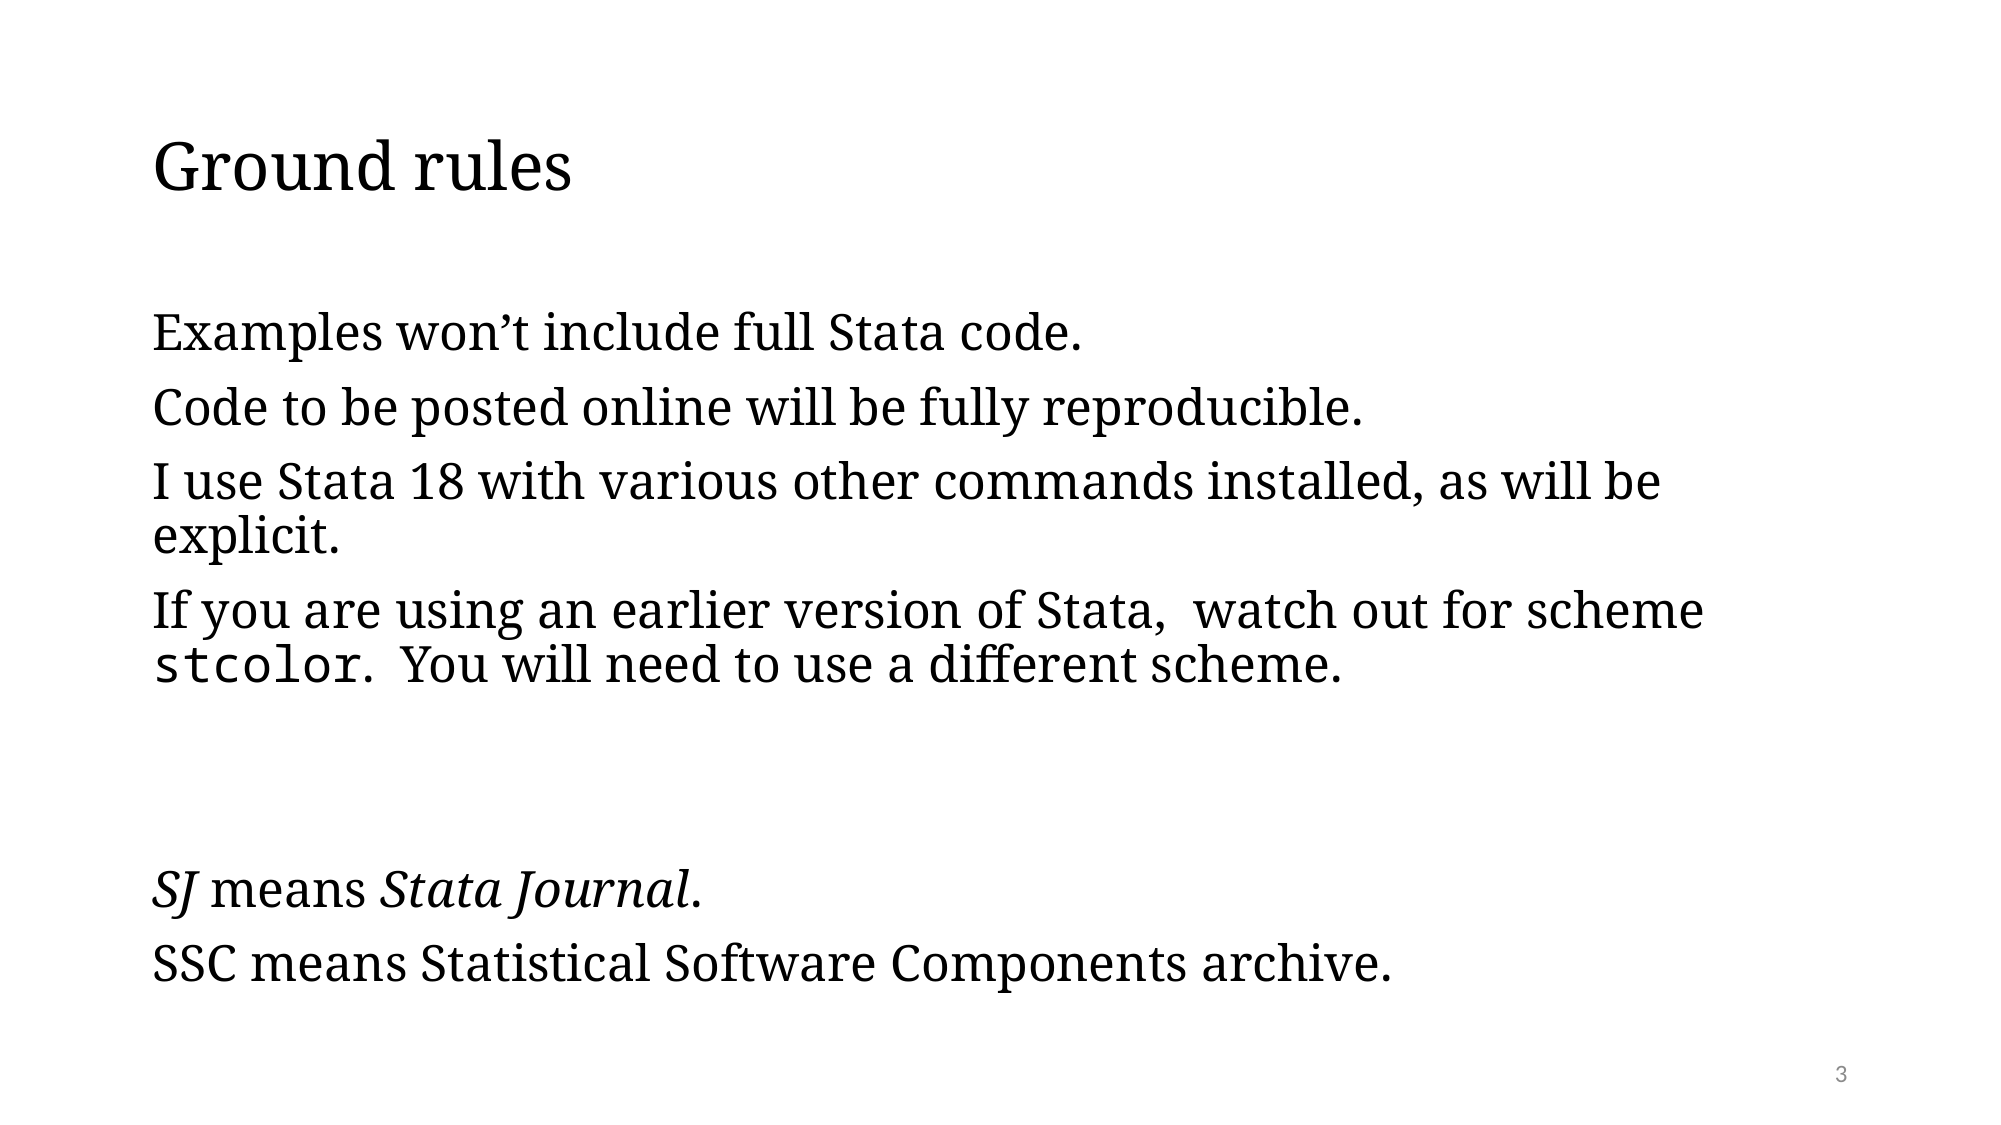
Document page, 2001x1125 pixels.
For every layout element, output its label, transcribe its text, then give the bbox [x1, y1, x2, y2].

slide_number 3 [1412, 1042, 1863, 1103]
list Examples won’t include full Stata code. Code to be posted online will be fully reproducible. I use Stata 18 with various other commands installed, as will be explicit. If you are using an earlier version of Stata, watch out for scheme stcolor. You will need to use a different scheme. SJ means Stata Journal. SSC means Statistical Software Components archive. [137, 299, 1863, 1014]
title Ground rules [137, 59, 1863, 278]
